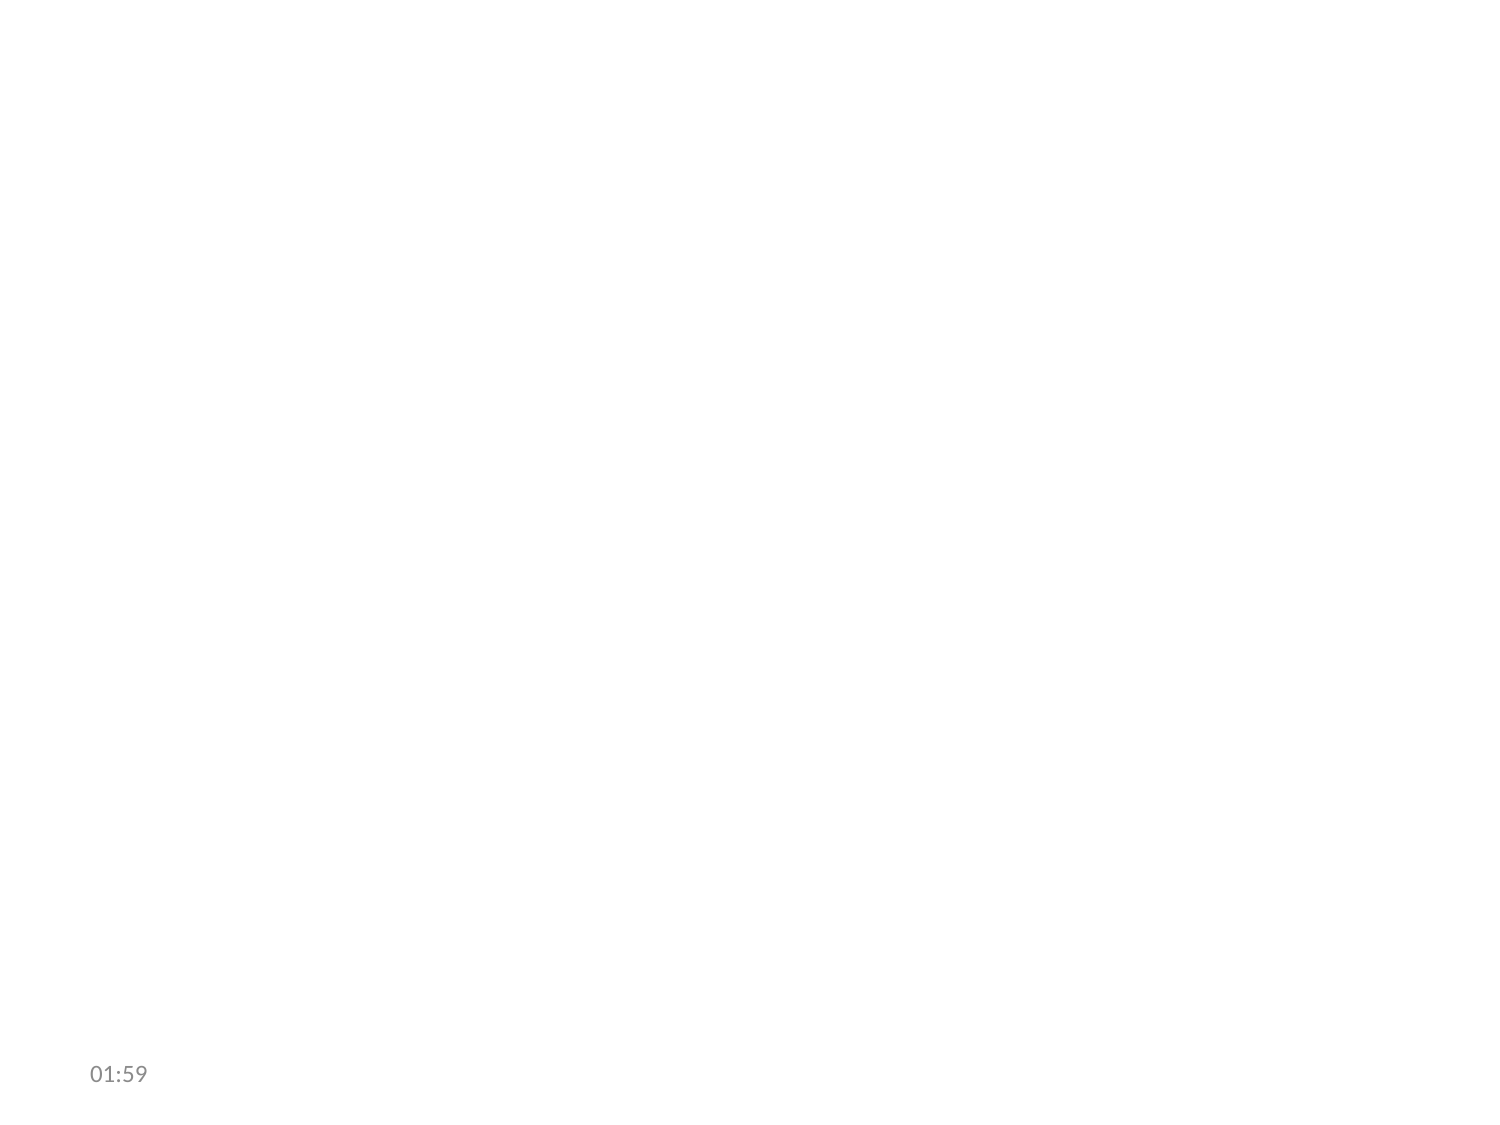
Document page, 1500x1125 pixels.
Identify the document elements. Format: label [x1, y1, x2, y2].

slide_number [75, 1042, 425, 1103]
